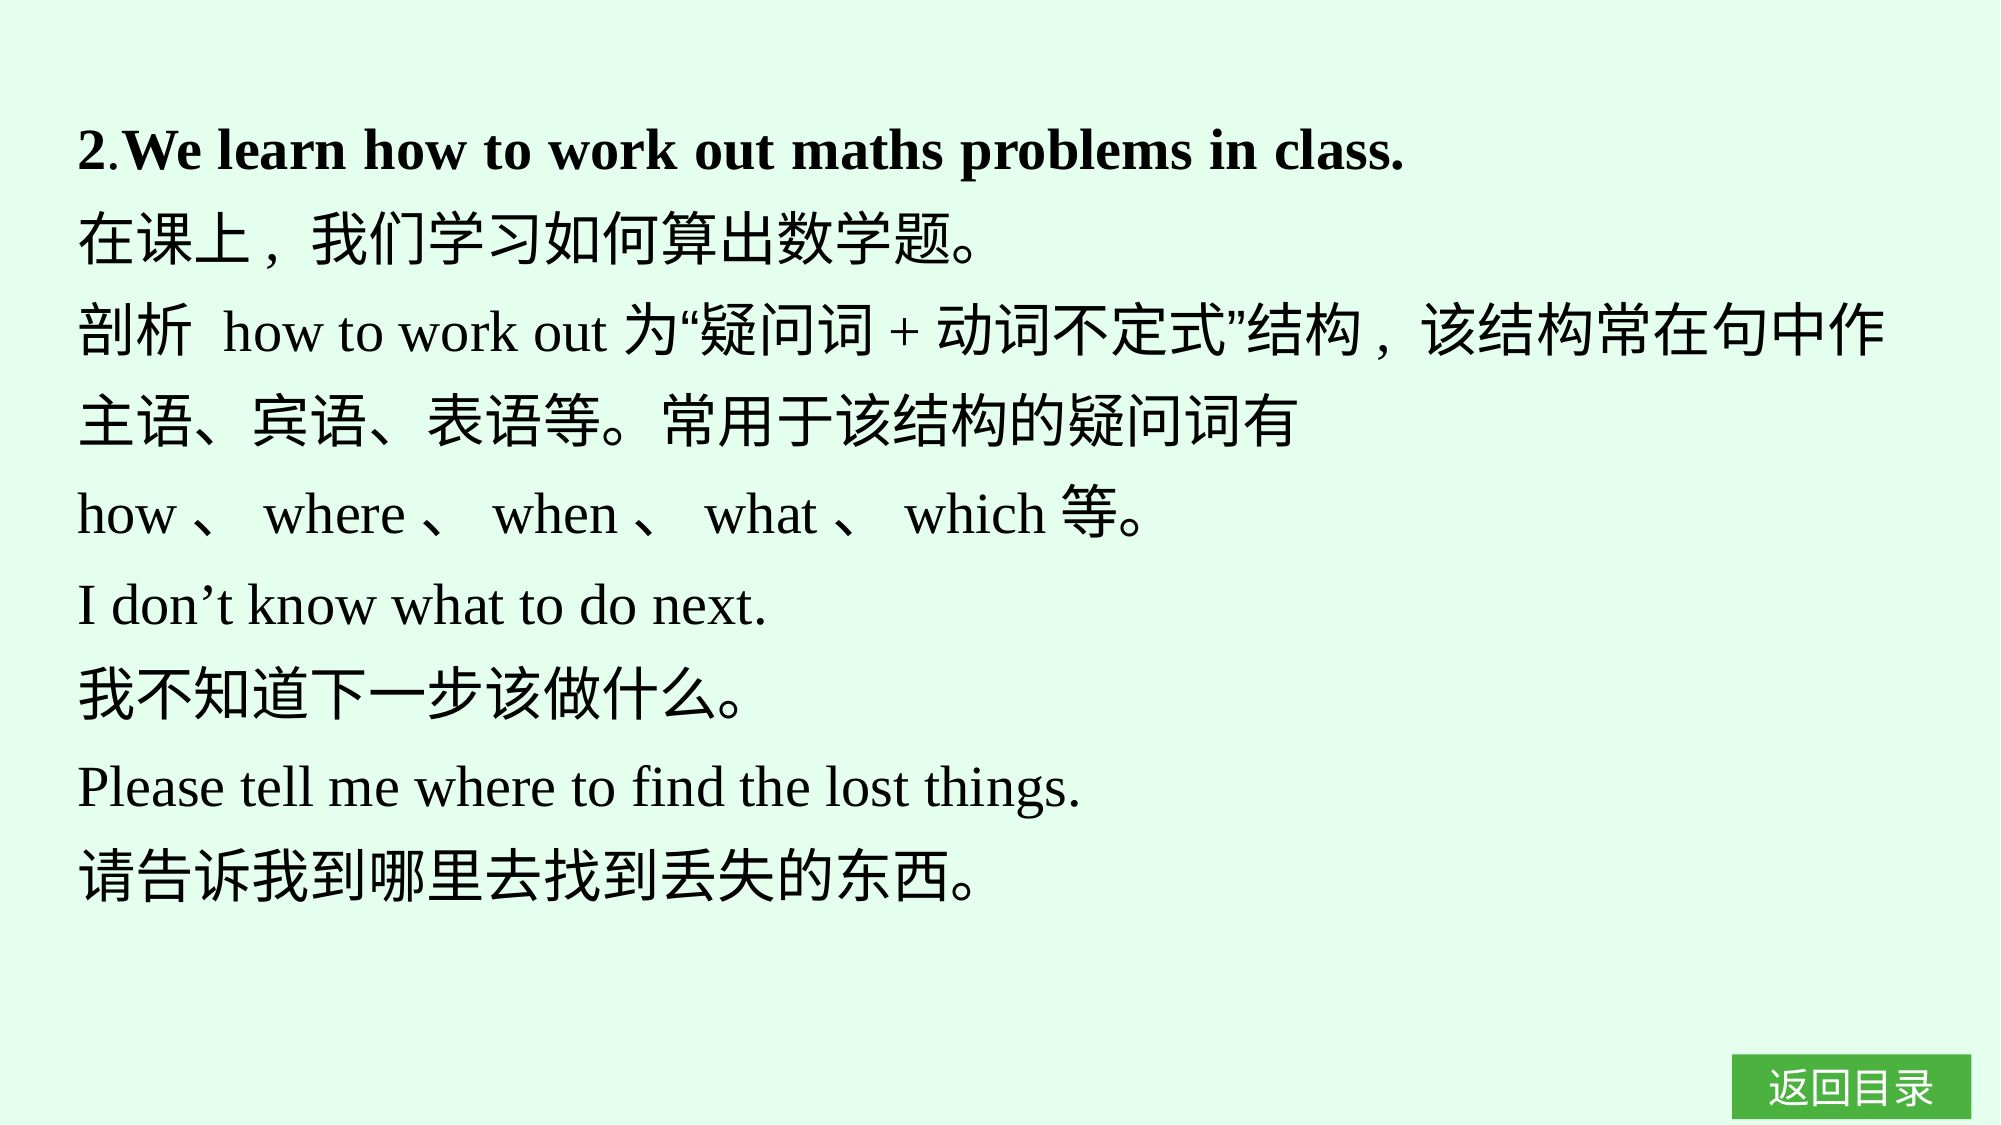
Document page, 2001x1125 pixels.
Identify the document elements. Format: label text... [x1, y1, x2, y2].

text_box 2.We learn how to work out maths problems in class. 在课上, 我们学习如何算出数学题。 剖析 how to work out为“疑问词+动词不定式”结构, 该结构常在句中作主语、宾语、表语等。常用于该结构的疑问词有how、where、when、what、which等。 I don’t know what to do next. 我不知道下一步该做什么。 Please tell me where to find the lost things. 请告诉我到哪里去找到丢失的东西。 [62, 83, 1938, 917]
